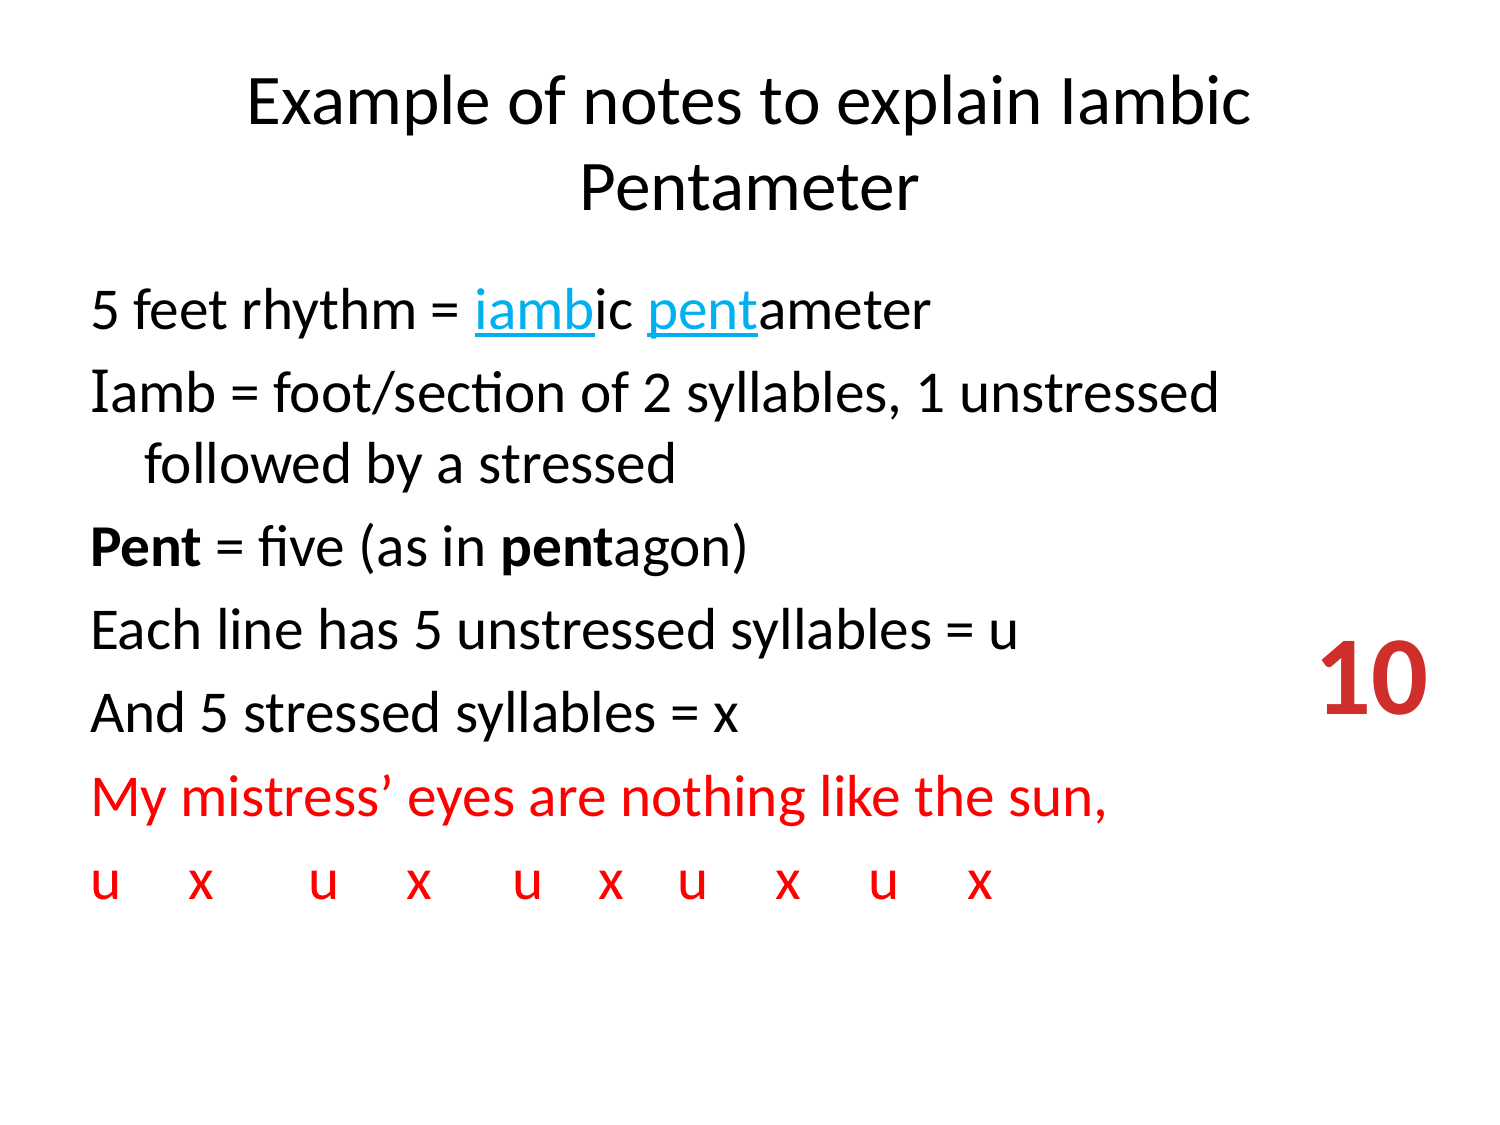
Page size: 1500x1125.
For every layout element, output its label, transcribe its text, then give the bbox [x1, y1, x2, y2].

text_box 10 [1299, 594, 1444, 745]
title Example of notes to explain Iambic Pentameter [75, 45, 1425, 233]
list 5 feet rhythm = iambic pentameter Iamb = foot/section of 2 syllables, 1 unstressed followed by a stressed Pent = five (as in pentagon) Each line has 5 unstressed syllables = u And 5 stressed syllables = x My mistress’ eyes are nothing like the sun, u x u x u x u x u x [75, 262, 1425, 1005]
